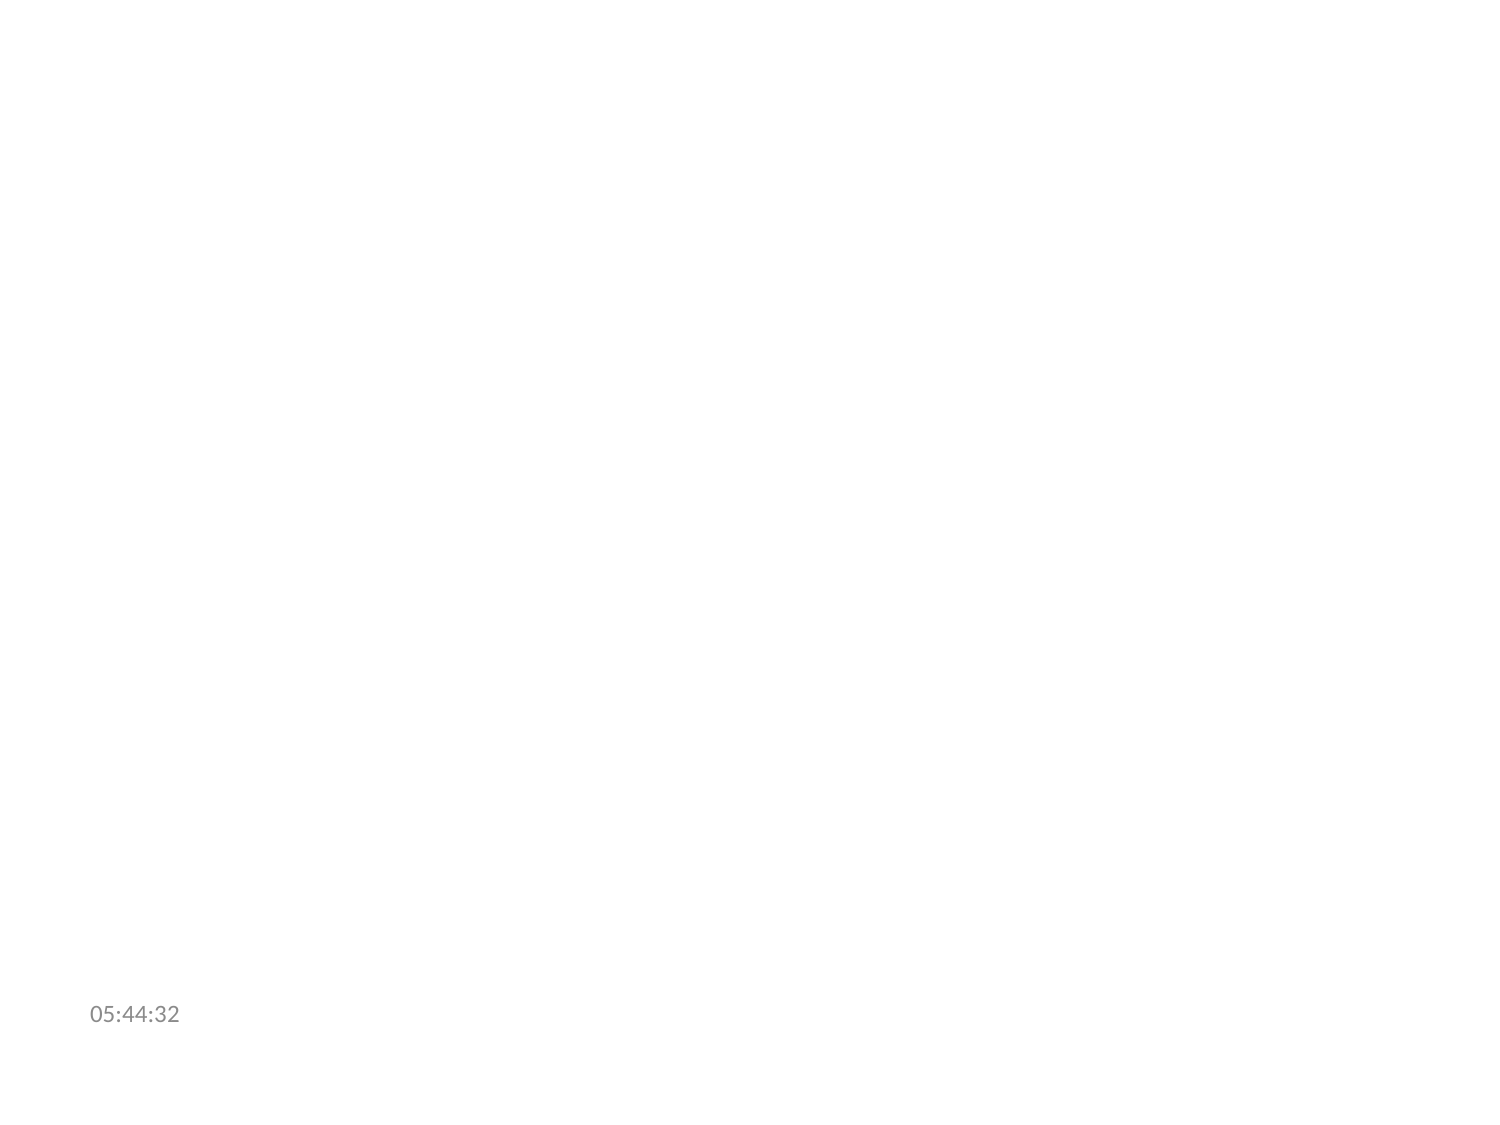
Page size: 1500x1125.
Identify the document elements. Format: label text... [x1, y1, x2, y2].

text_box 15:35:09 [75, 982, 425, 1043]
